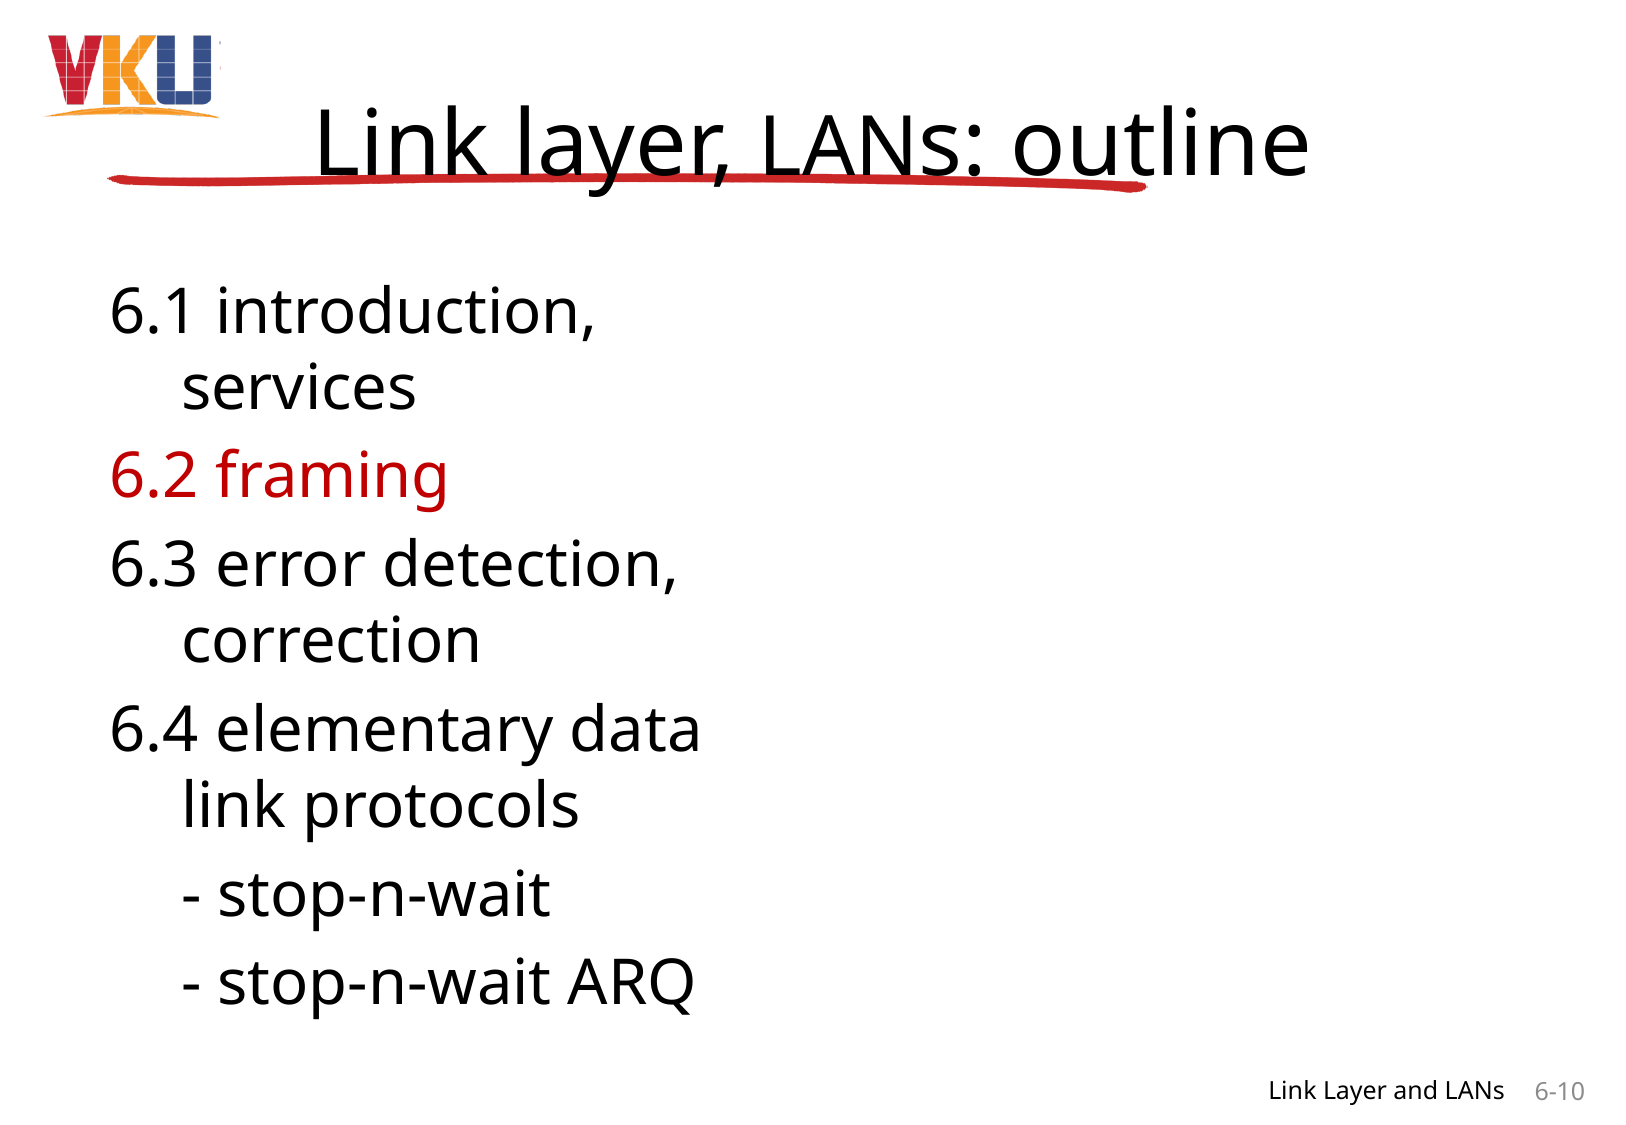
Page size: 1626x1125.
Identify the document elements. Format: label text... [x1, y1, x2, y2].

list 6.1 introduction, services 6.2 framing 6.3 error detection, correction 6.4 elementary data link protocols - stop-n-wait - stop-n-wait ARQ [94, 262, 792, 1025]
title Link layer, LANs: outline [81, 45, 1544, 233]
picture [32, 21, 228, 129]
slide_number 6-10 [1502, 1069, 1601, 1115]
footer Link Layer and LANs [1133, 1069, 1520, 1110]
picture [102, 168, 1160, 198]
